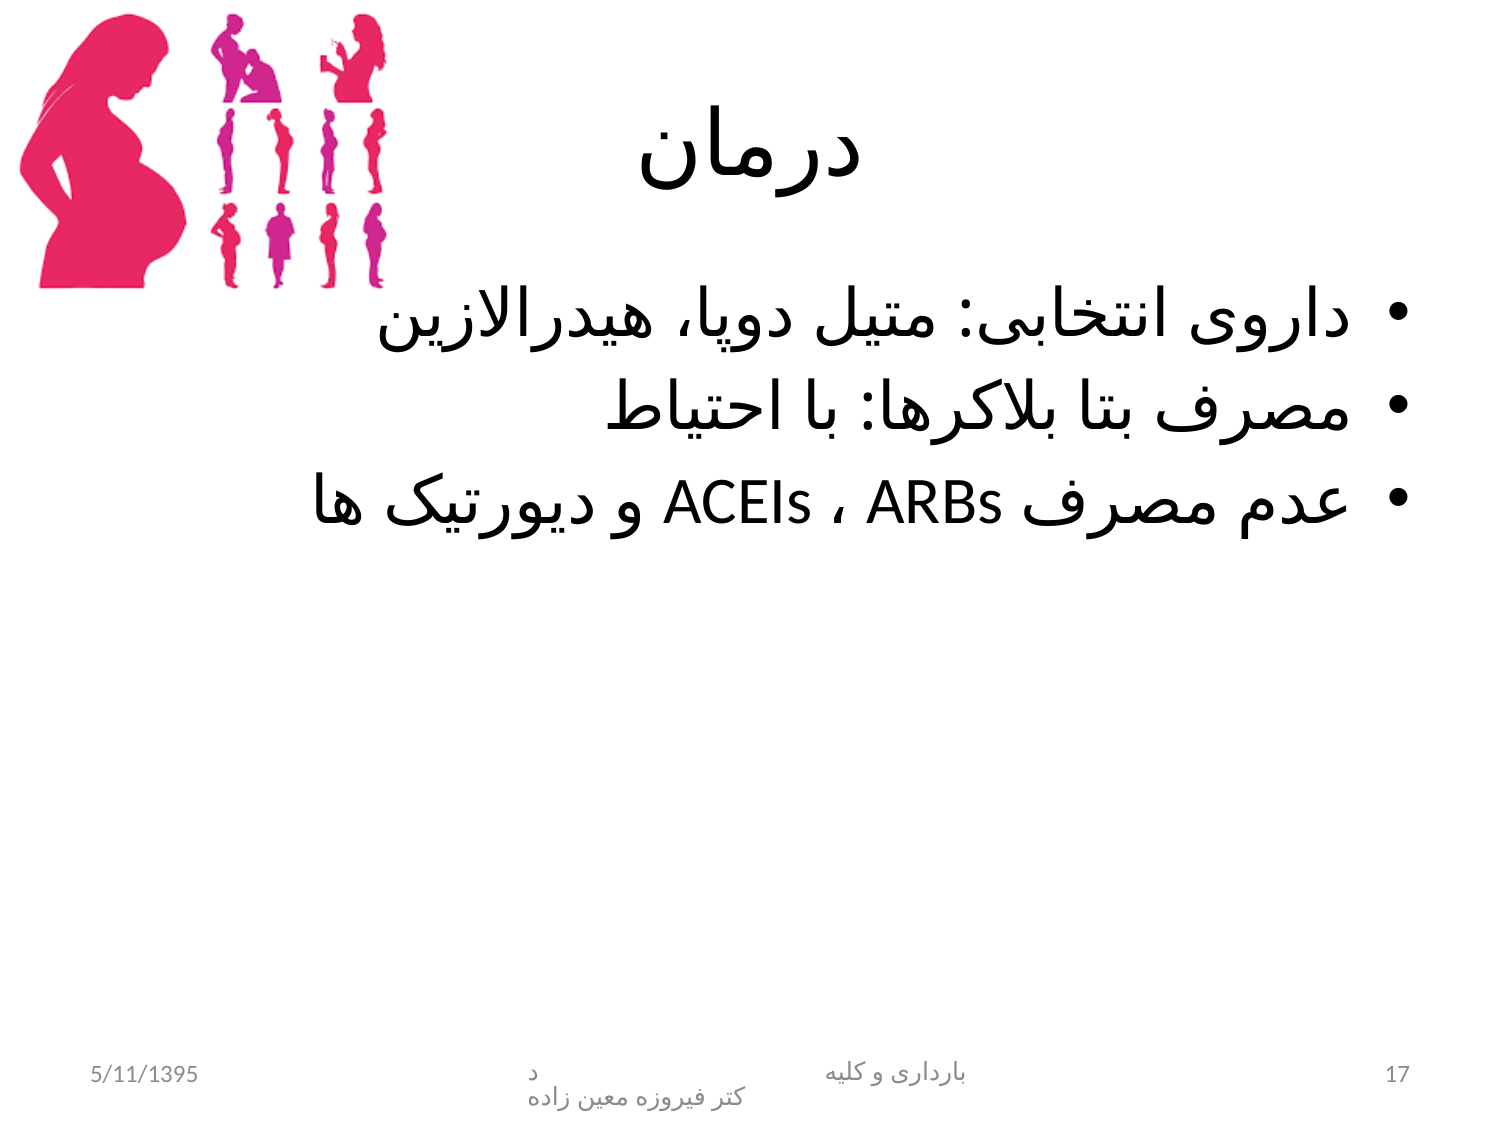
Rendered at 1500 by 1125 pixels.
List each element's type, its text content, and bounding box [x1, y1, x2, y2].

list داروی انتخابی: متیل دوپا، هیدرالازین مصرف بتا بلاکرها: با احتیاط عدم مصرف ACEIs ، ARBs و دیورتیک ها [75, 262, 1425, 1005]
footer بارداری و کلیه دکتر فیروزه معین زاده [512, 1042, 988, 1103]
slide_number 17 [1074, 1042, 1425, 1103]
picture [0, 0, 407, 304]
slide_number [75, 1042, 425, 1103]
title درمان [410, 45, 1425, 233]
